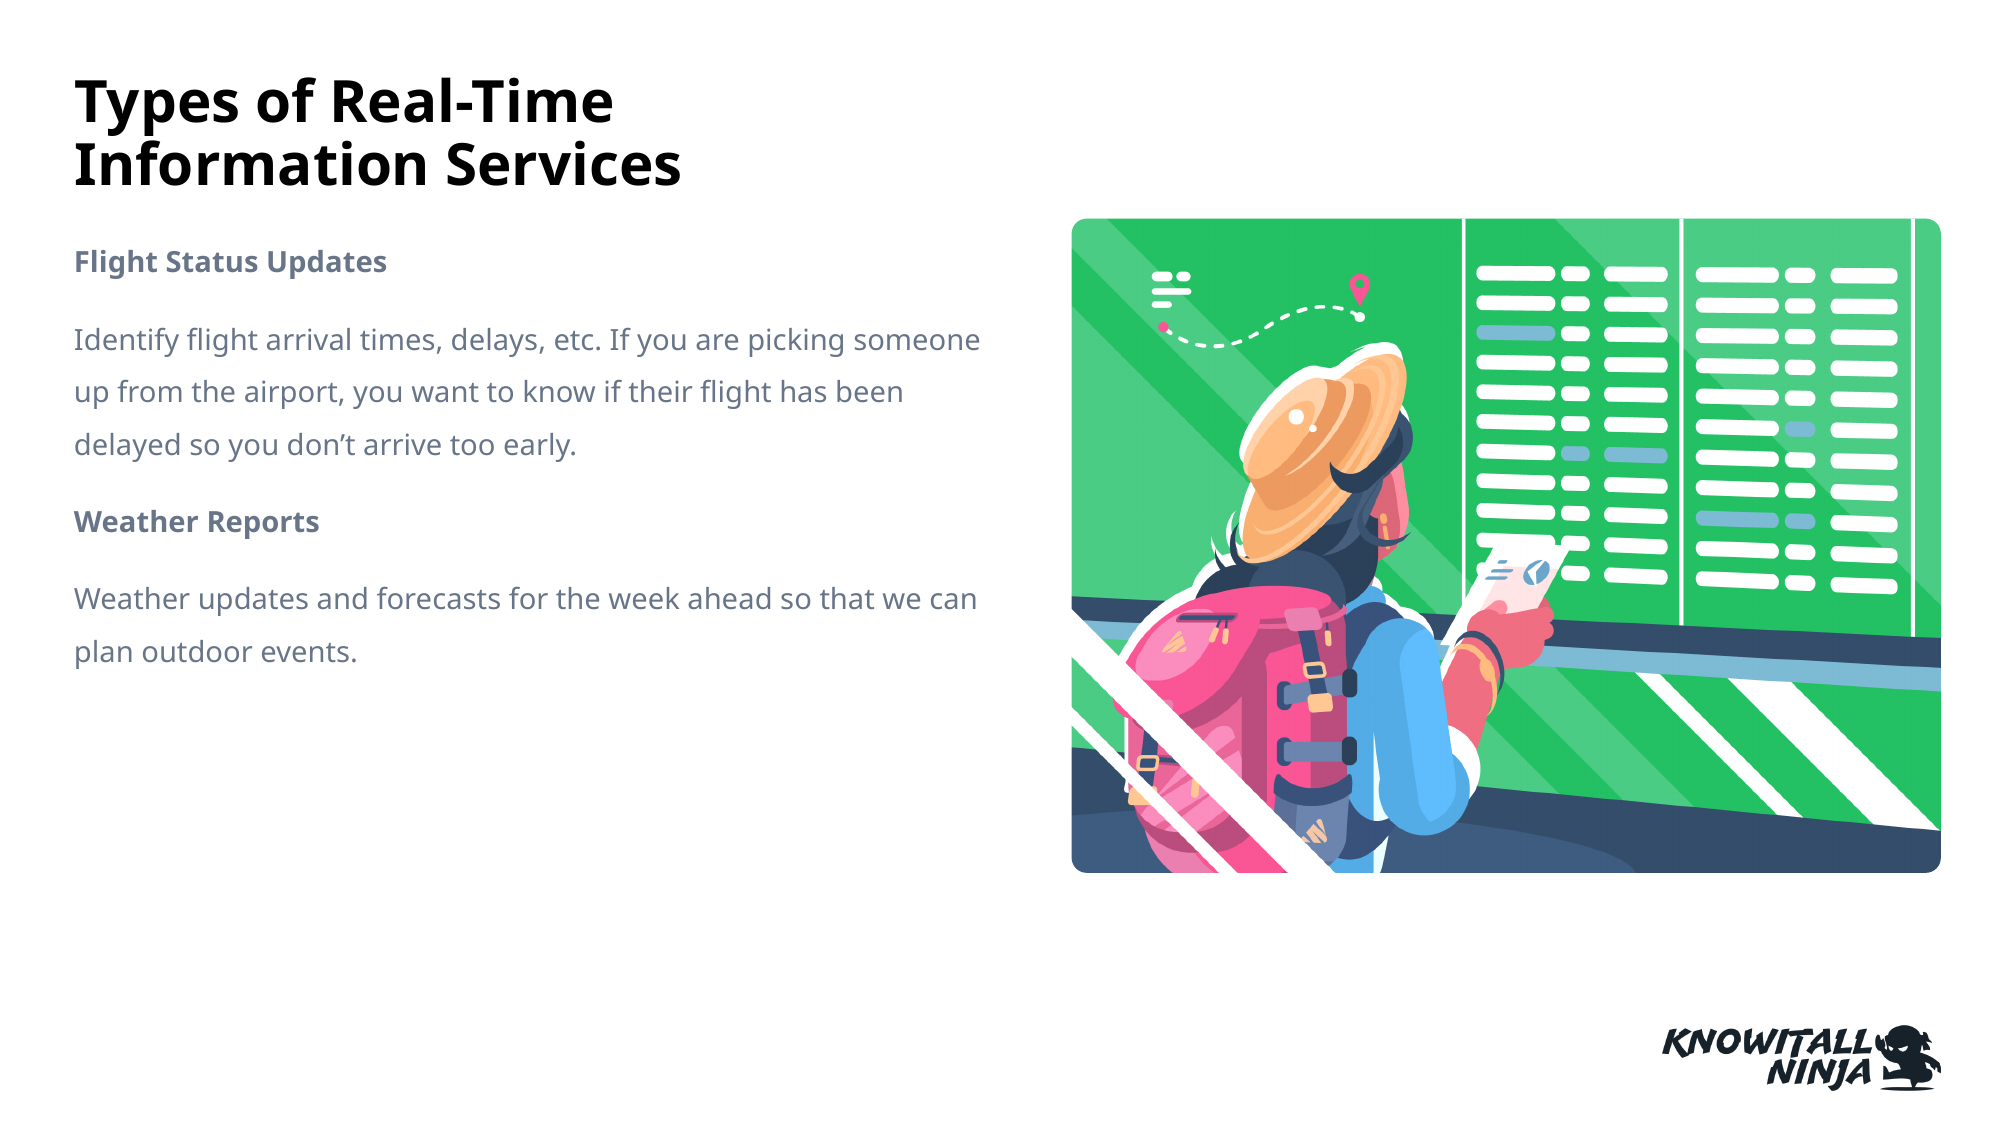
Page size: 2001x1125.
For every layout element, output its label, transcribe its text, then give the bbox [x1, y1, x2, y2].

picture [1662, 1025, 1941, 1091]
picture [1071, 218, 1942, 874]
list Flight Status Updates Identify flight arrival times, delays, etc. If you are picking someone up from the airport, you want to know if their flight has been delayed so you don’t arrive too early. Weather Reports Weather updates and forecasts for the week ahead so that we can plan outdoor events. [59, 218, 1000, 1091]
title Types of Real-Time Information Services [59, 117, 1000, 206]
